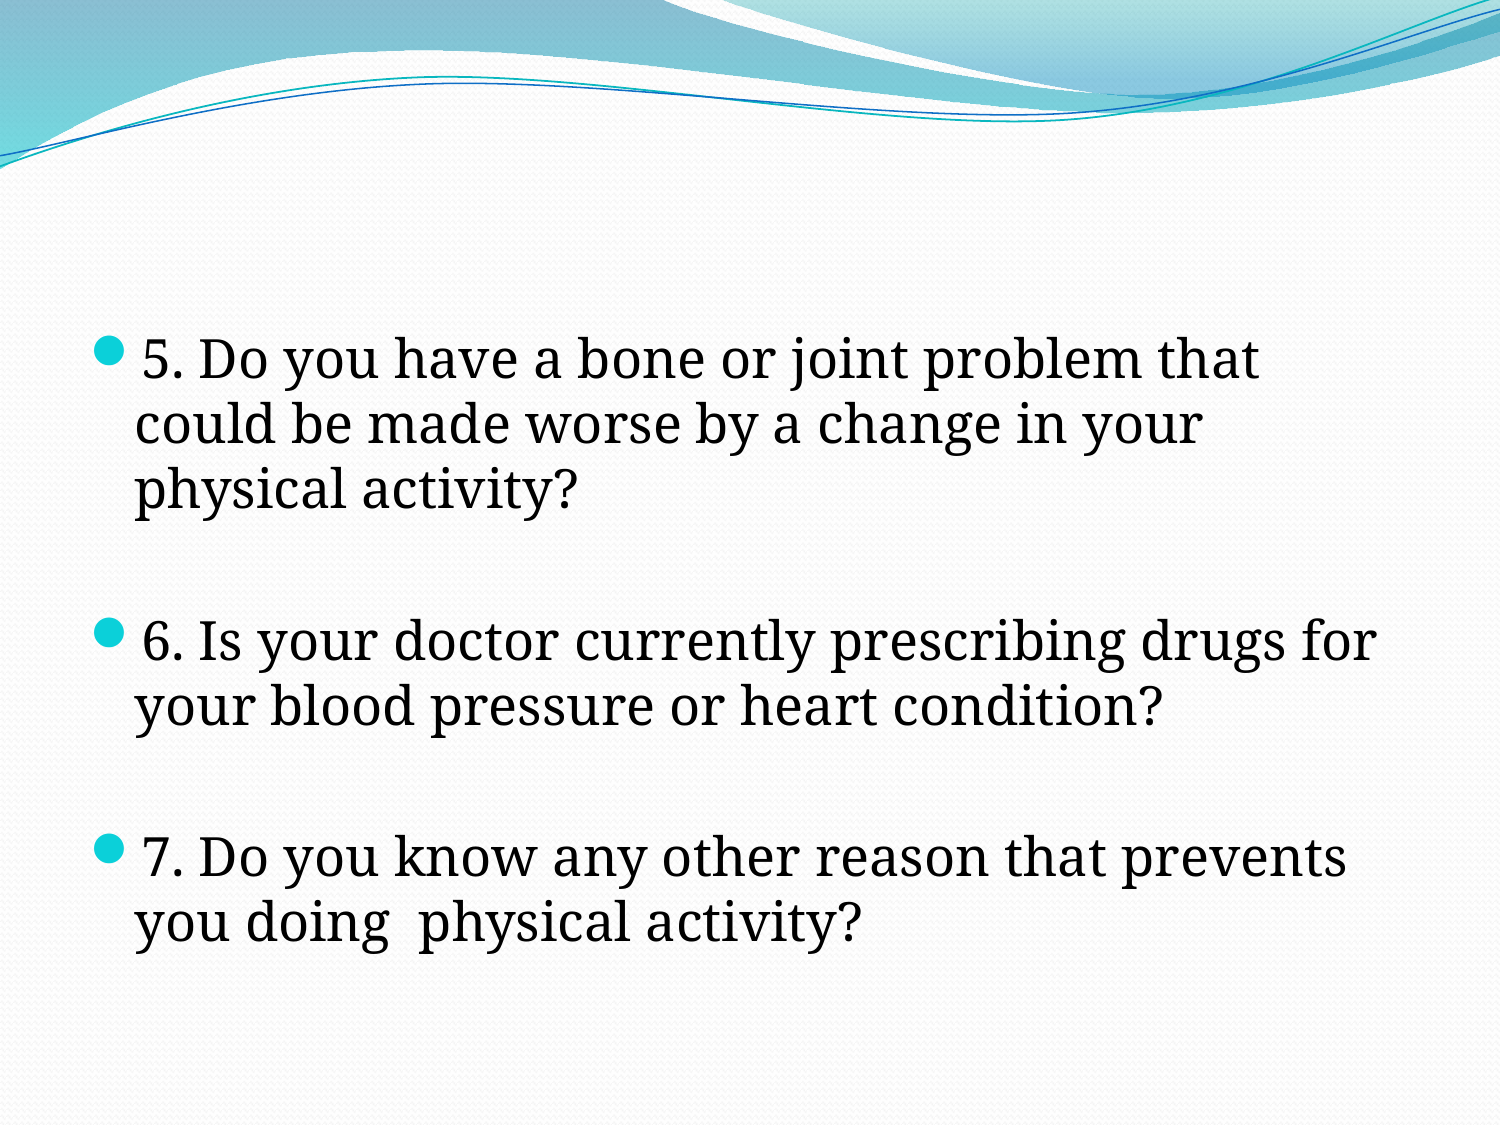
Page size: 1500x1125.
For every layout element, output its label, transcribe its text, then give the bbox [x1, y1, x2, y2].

list 5. Do you have a bone or joint problem that could be made worse by a change in your physical activity? 6. Is your doctor currently prescribing drugs for your blood pressure or heart condition? 7. Do you know any other reason that prevents you doing physical activity? [75, 317, 1425, 1038]
